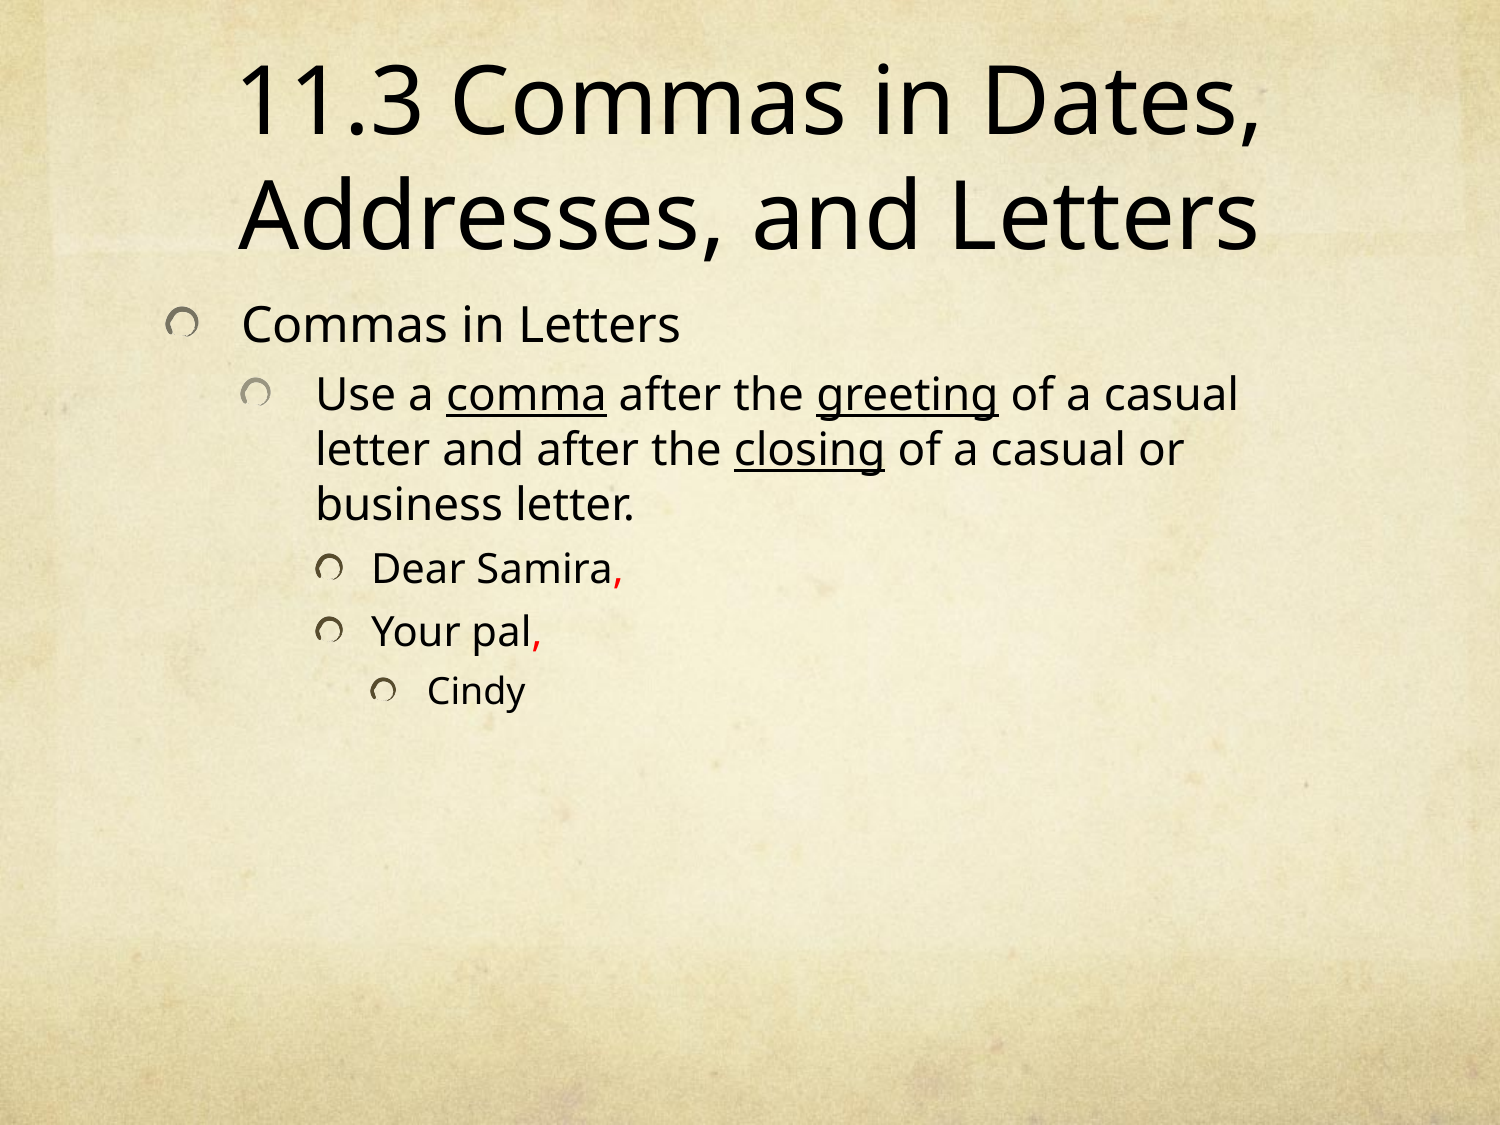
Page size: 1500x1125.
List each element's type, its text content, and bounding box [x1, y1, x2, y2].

picture [0, 0, 1500, 1125]
title 11.3 Commas in Dates, Addresses, and Letters [150, 82, 1350, 225]
list Commas in Letters Use a comma after the greeting of a casual letter and after the closing of a casual or business letter. Dear Samira, Your pal, Cindy [150, 284, 1350, 950]
